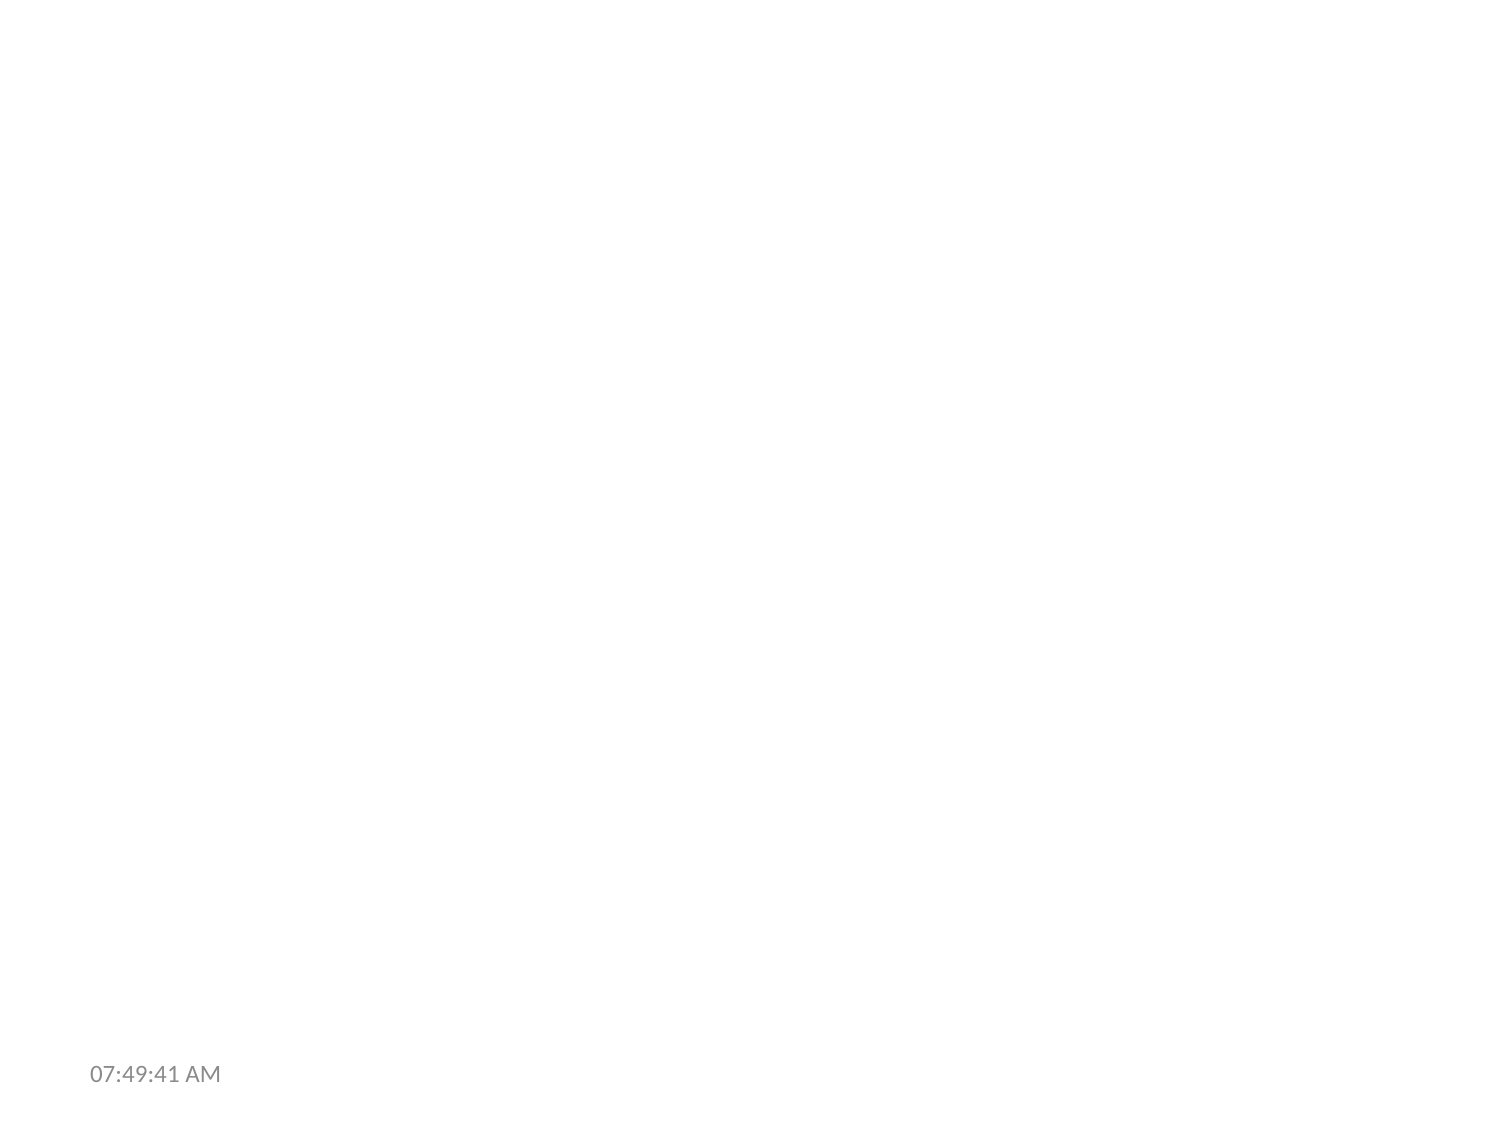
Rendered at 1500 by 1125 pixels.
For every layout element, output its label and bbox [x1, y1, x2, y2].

slide_number [75, 1042, 425, 1103]
